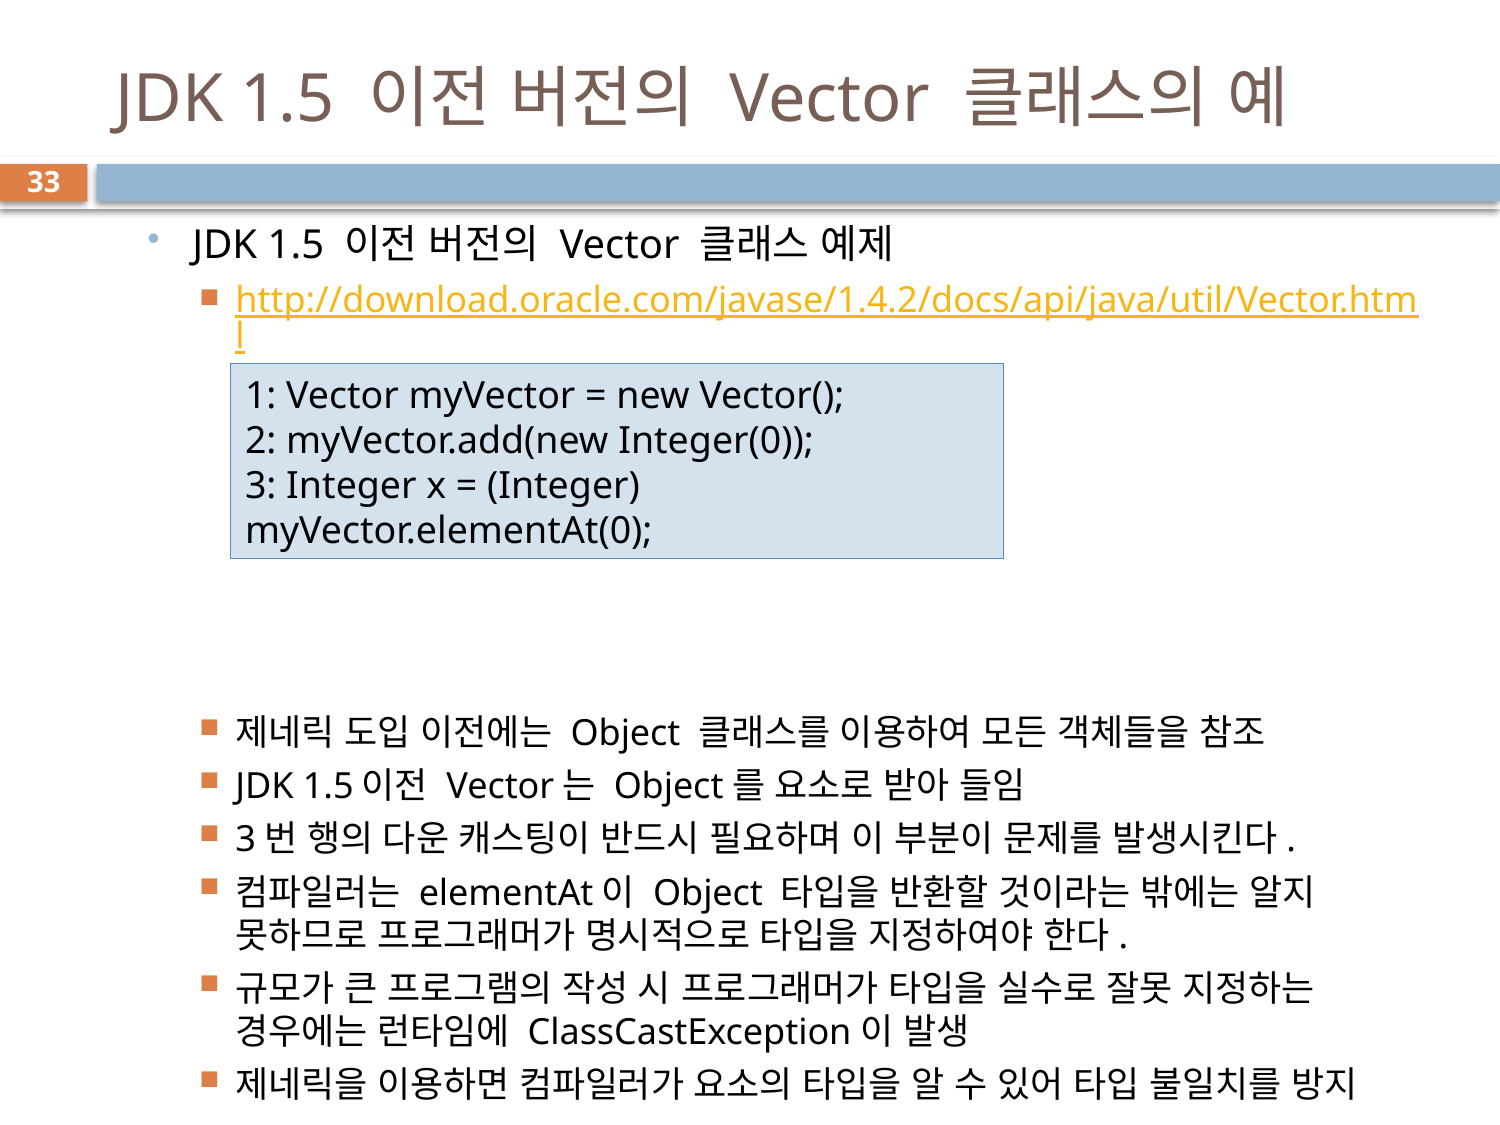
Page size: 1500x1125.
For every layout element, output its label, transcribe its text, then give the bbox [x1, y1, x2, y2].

text_box 1: Vector myVector = new Vector(); 2: myVector.add(new Integer(0)); 3: Integer x = (Integer) myVector.elementAt(0); [230, 363, 1004, 559]
list JDK 1.5 이전 버전의 Vector 클래스 예제 http://download.oracle.com/javase/1.4.2/docs/api/java/util/Vector.html참조 제네릭 도입 이전에는 Object 클래스를 이용하여 모든 객체들을 참조 JDK 1.5이전 Vector는 Object를 요소로 받아 들임 3번 행의 다운 캐스팅이 반드시 필요하며 이 부분이 문제를 발생시킨다. 컴파일러는 elementAt이 Object 타입을 반환할 것이라는 밖에는 알지 못하므로 프로그래머가 명시적으로 타입을 지정하여야 한다. 규모가 큰 프로그램의 작성 시 프로그래머가 타입을 실수로 잘못 지정하는 경우에는 런타임에 ClassCastException이 발생 제네릭을 이용하면 컴파일러가 요소의 타입을 알 수 있어 타입 불일치를 방지 [76, 210, 1438, 1079]
slide_number 33 [0, 162, 88, 203]
title JDK 1.5 이전 버전의 Vector 클래스의 예 [100, 37, 1438, 153]
